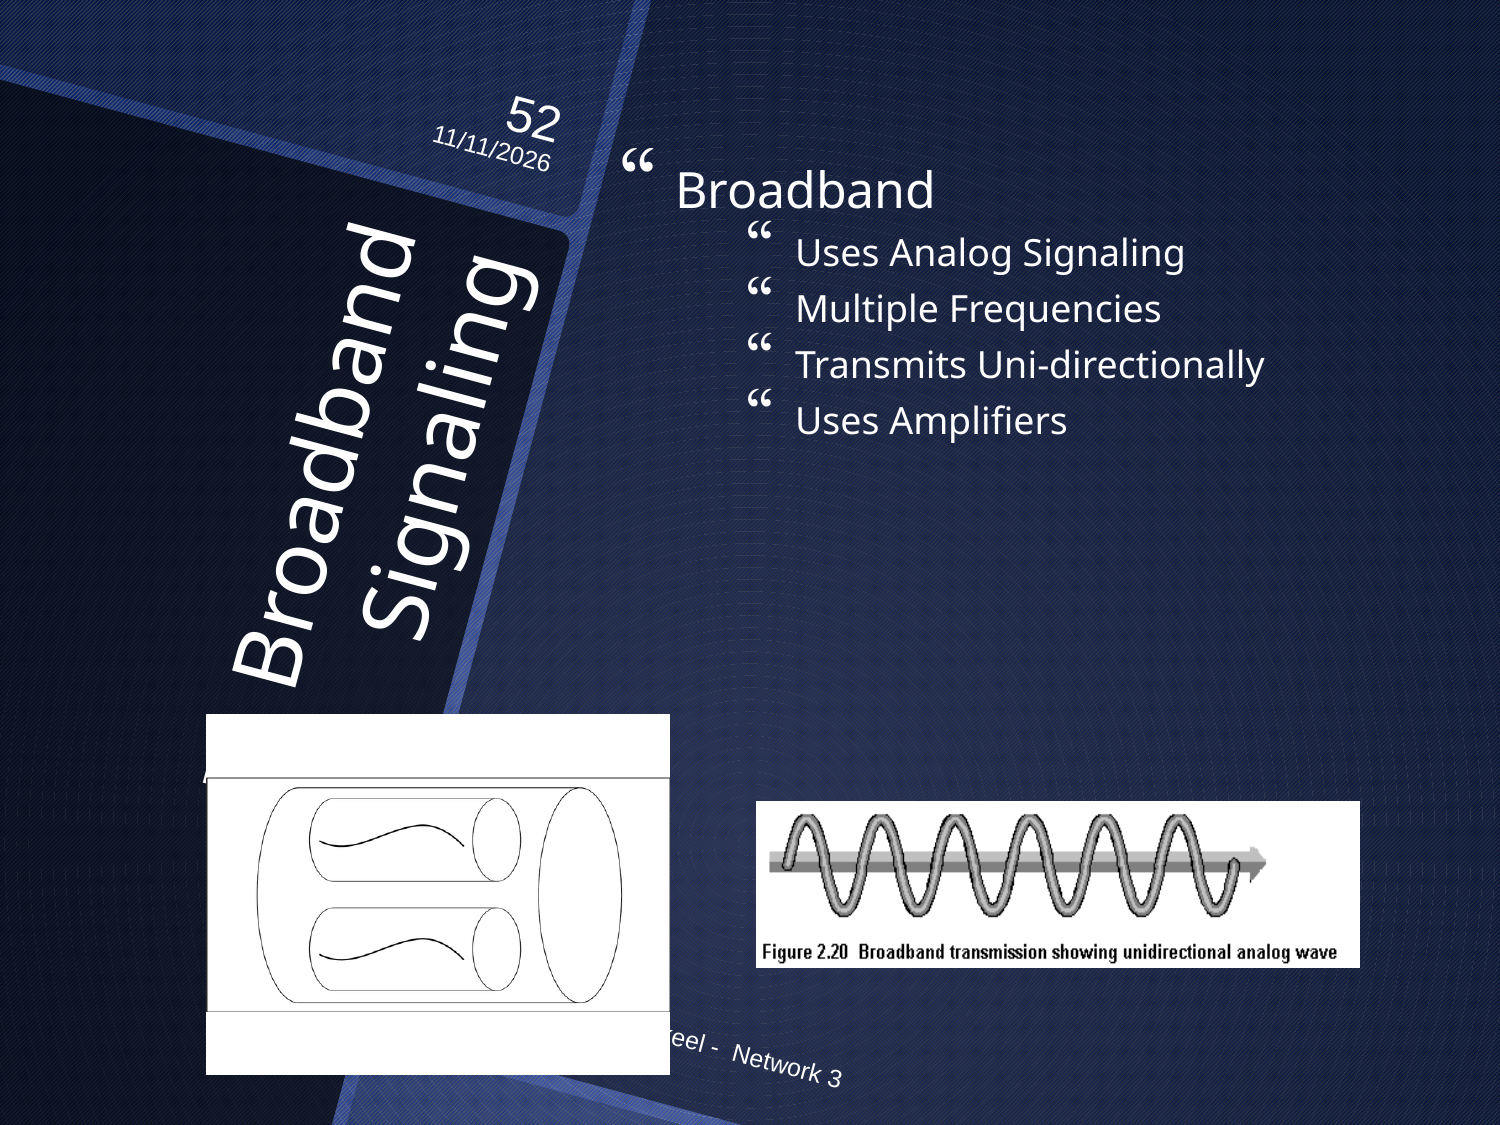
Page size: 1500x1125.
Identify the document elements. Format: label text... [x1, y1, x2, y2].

title II. Broadband Signaling [69, 181, 554, 1018]
picture [206, 713, 671, 1076]
footer Fatimah AlAkeel - Network 3 [681, 1005, 903, 1123]
picture [756, 801, 1360, 969]
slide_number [274, 81, 569, 197]
slide_number 52 [206, 1, 585, 157]
list Broadband Uses Analog Signaling Multiple Frequencies Transmits Uni-directionally Uses Amplifiers [600, 162, 1425, 948]
